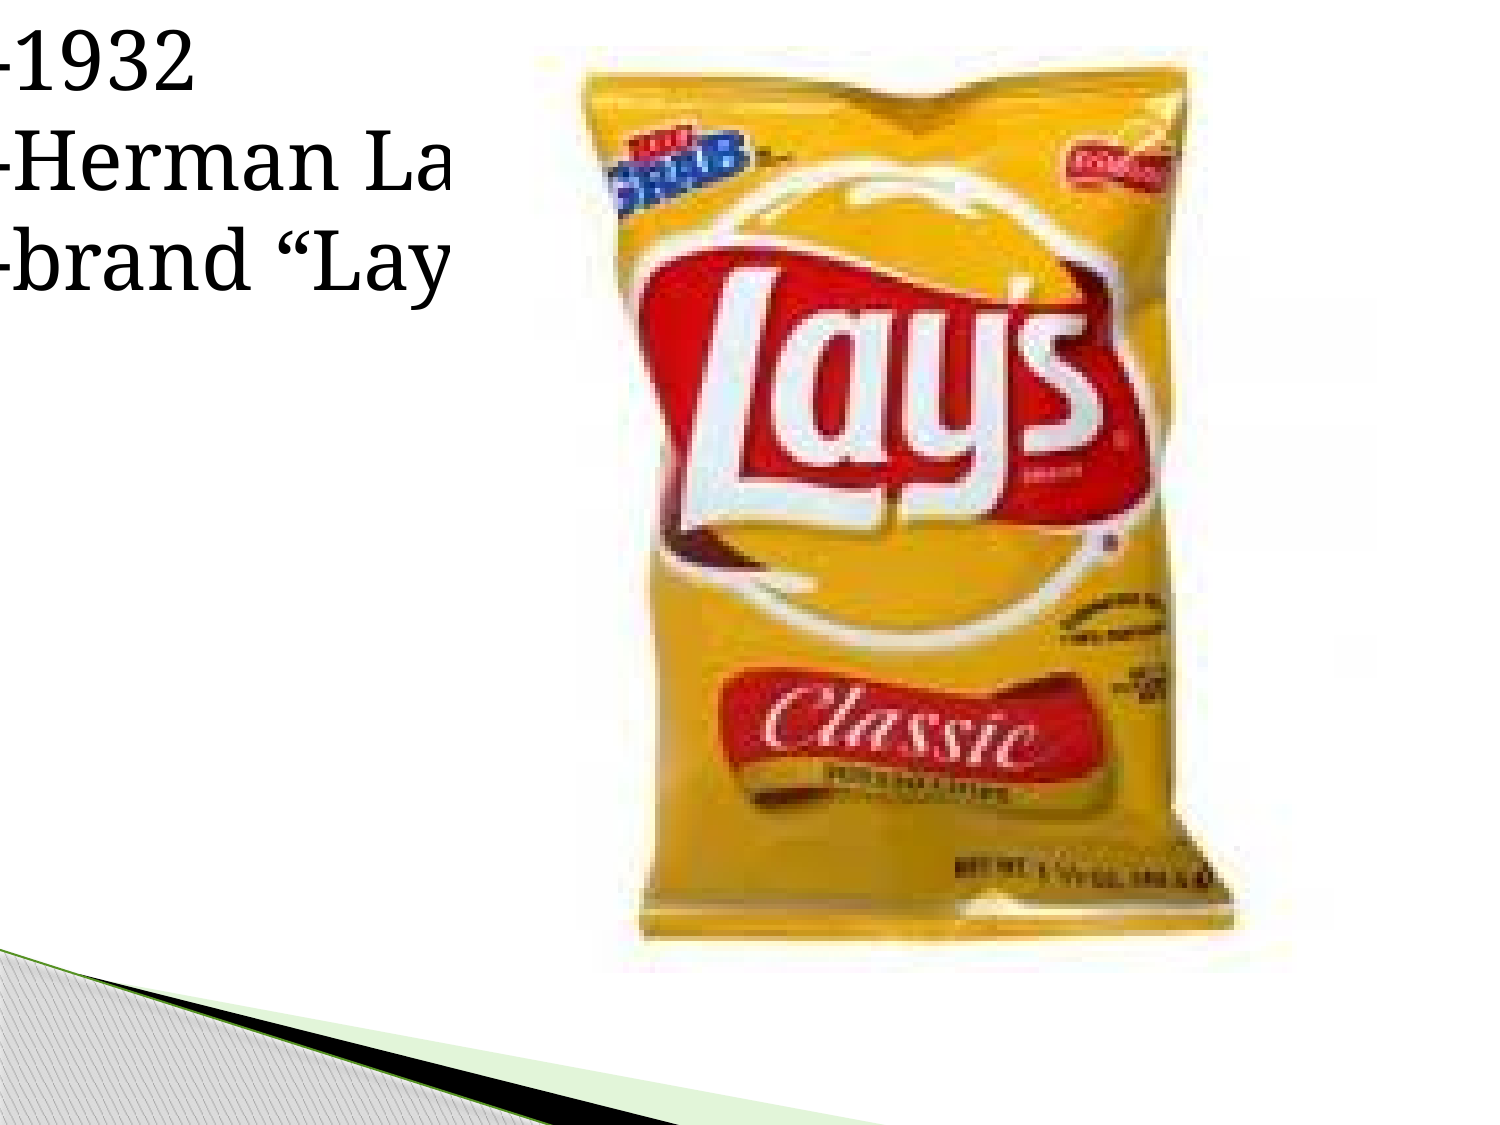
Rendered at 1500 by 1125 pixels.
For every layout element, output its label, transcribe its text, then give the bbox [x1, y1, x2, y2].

picture [450, 46, 1377, 973]
text_box -1932 -Herman Lay -brand “Lay's” [0, 0, 564, 315]
